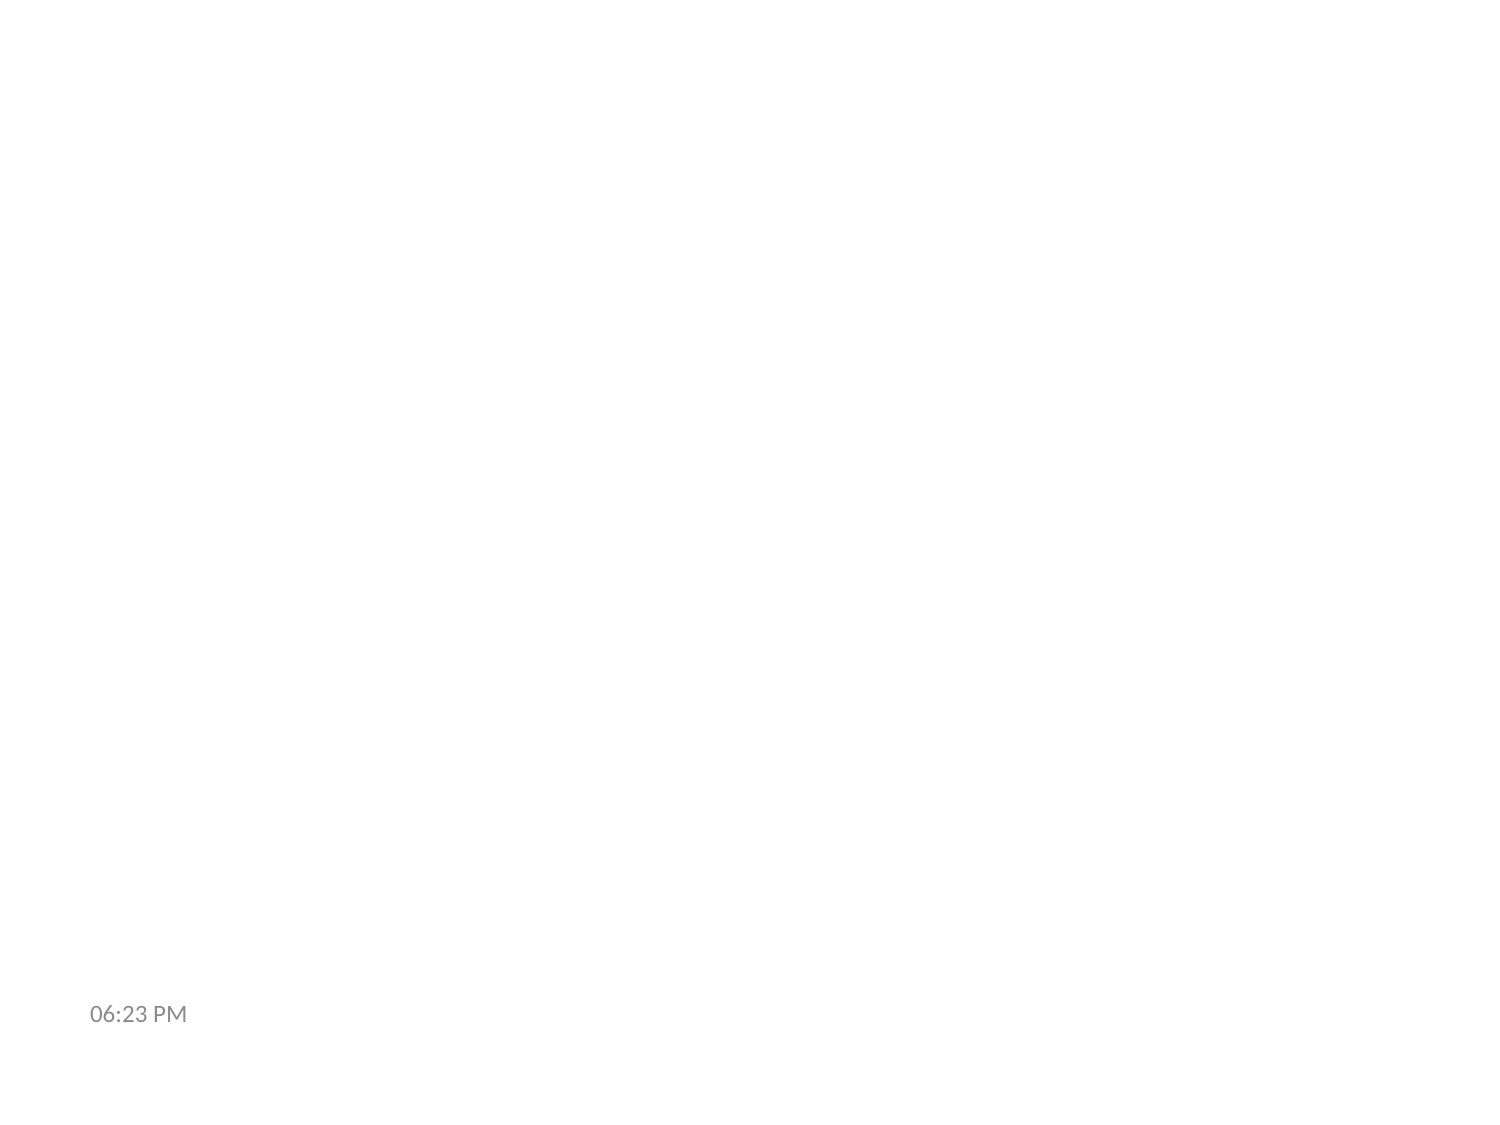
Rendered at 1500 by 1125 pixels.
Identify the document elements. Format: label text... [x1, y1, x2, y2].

text_box 3:35 PM [75, 982, 425, 1043]
